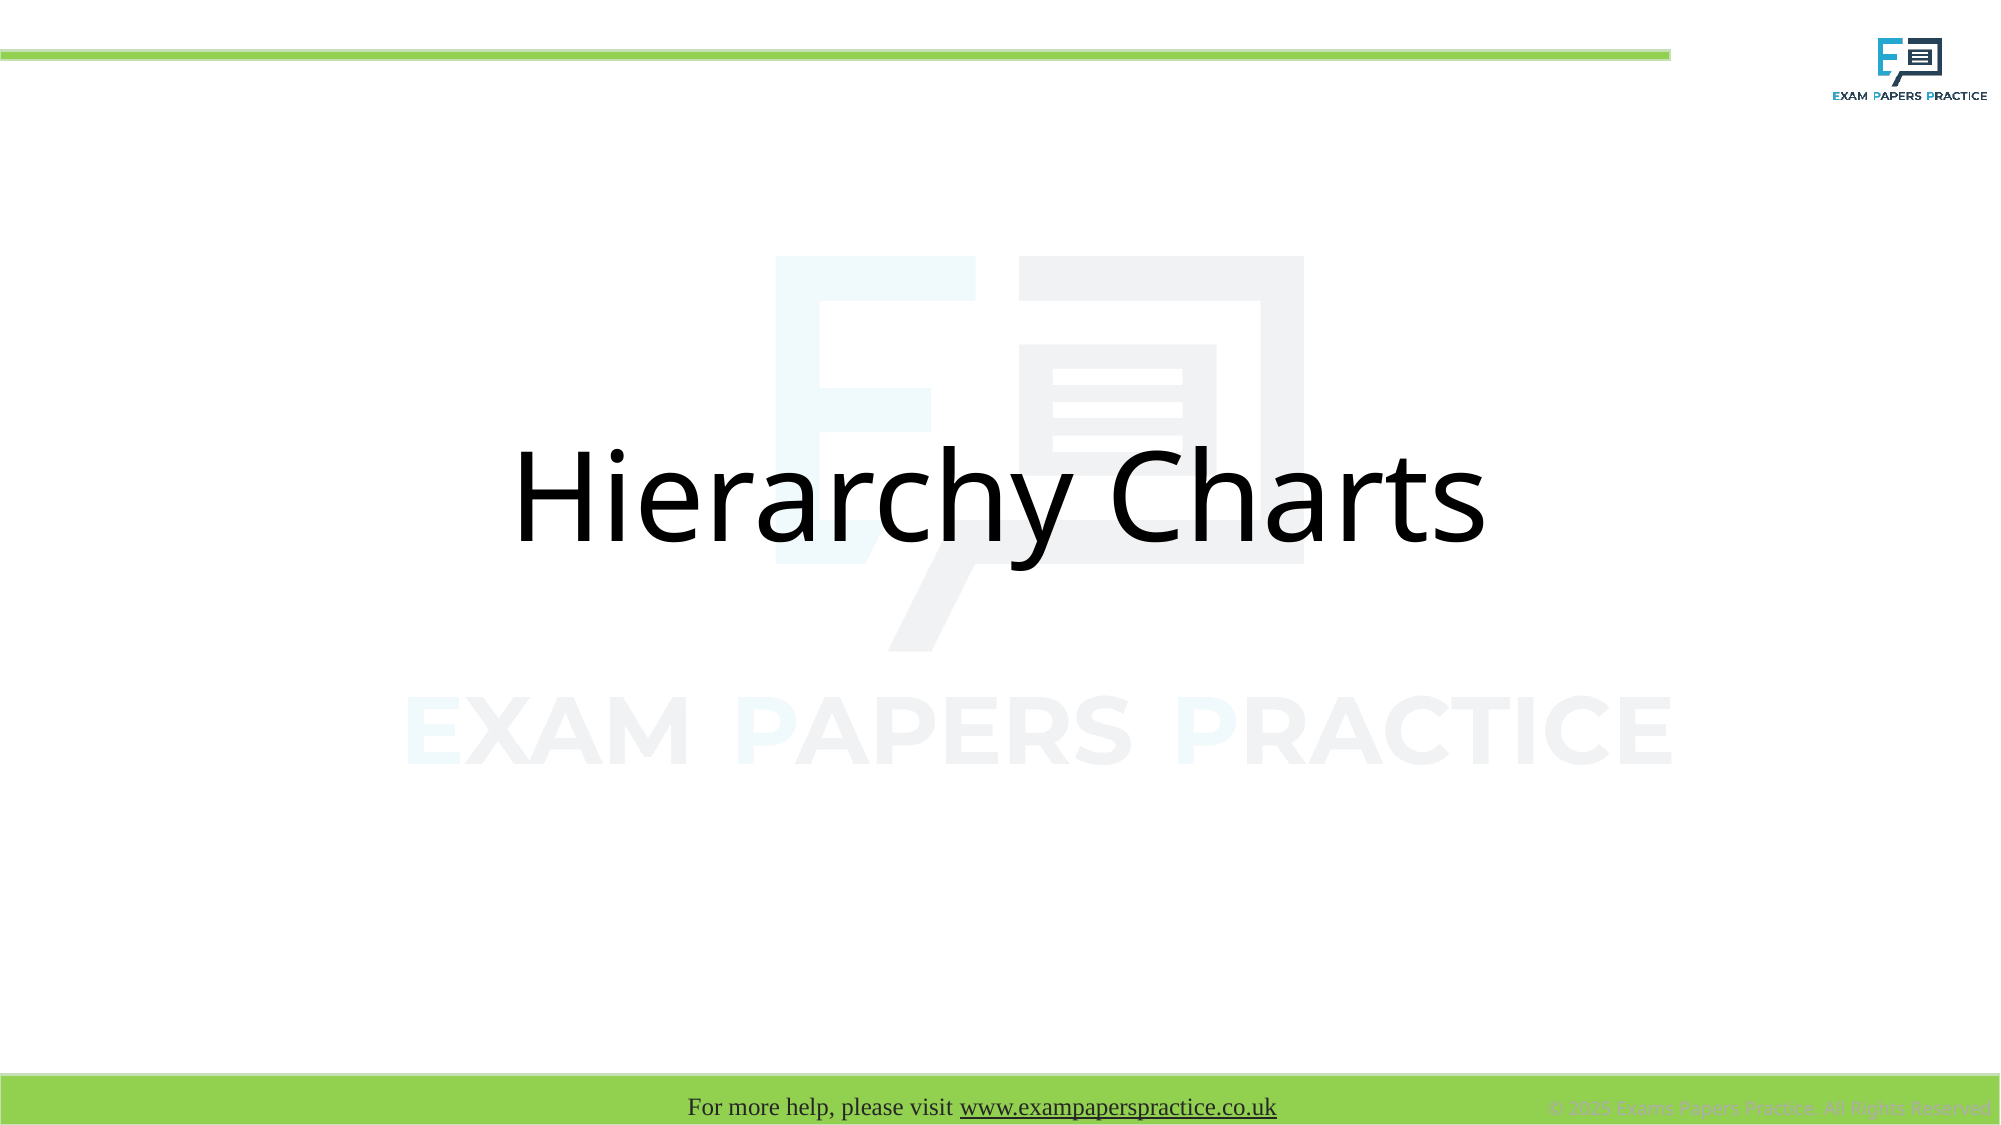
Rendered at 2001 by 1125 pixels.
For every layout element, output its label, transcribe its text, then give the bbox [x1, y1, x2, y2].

title Hierarchy Charts [249, 184, 1750, 576]
